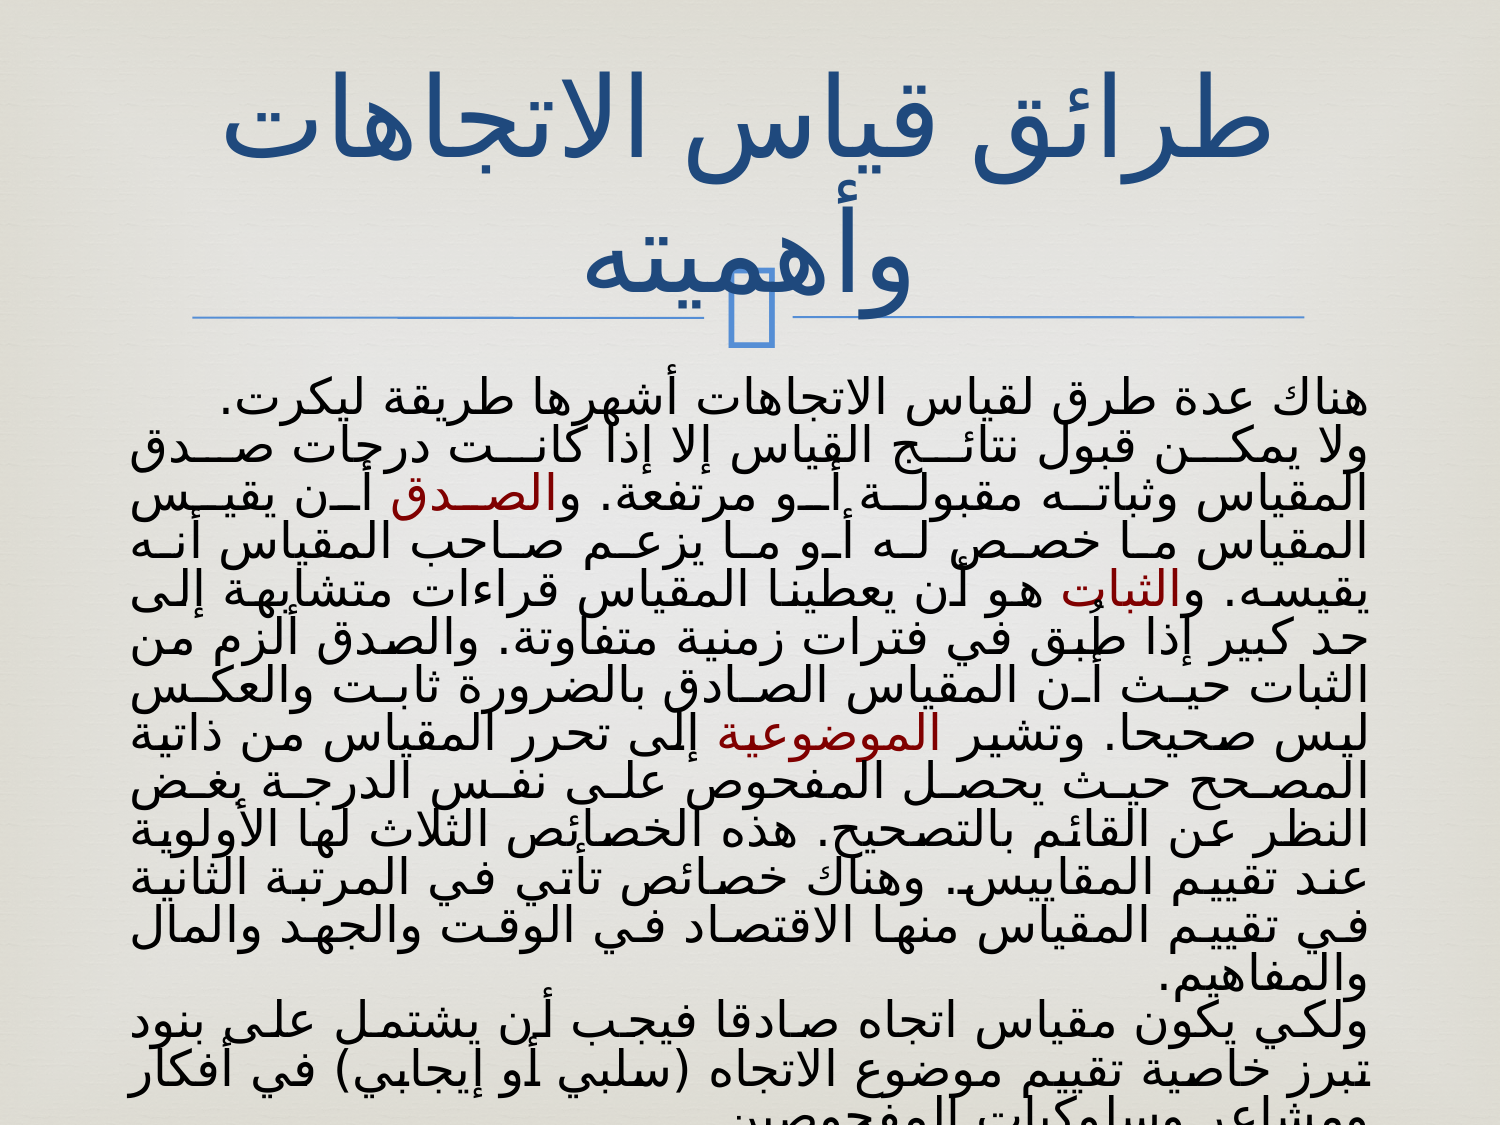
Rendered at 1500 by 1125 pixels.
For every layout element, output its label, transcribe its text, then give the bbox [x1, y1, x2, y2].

list هناك عدة طرق لقياس الاتجاهات أشهرها طريقة ليكرت. ولا يمكن قبول نتائج القياس إلا إذا كانت درجات صدق المقياس وثباته مقبولة أو مرتفعة. والصدق أن يقيس المقياس ما خصص له أو ما يزعم صاحب المقياس أنه يقيسه. والثبات هو أن يعطينا المقياس قراءات متشابهة إلى حد كبير إذا طُبق في فترات زمنية متفاوتة. والصدق ألزم من الثبات حيث أن المقياس الصادق بالضرورة ثابت والعكس ليس صحيحا. وتشير الموضوعية إلى تحرر المقياس من ذاتية المصحح حيث يحصل المفحوص على نفس الدرجة بغض النظر عن القائم بالتصحيح. هذه الخصائص الثلاث لها الأولوية عند تقييم المقاييس. وهناك خصائص تأتي في المرتبة الثانية في تقييم المقياس منها الاقتصاد في الوقت والجهد والمال والمفاهيم. ولكي يكون مقياس اتجاه صادقا فيجب أن يشتمل على بنود تبرز خاصية تقييم موضوع الاتجاه (سلبي أو إيجابي) في أفكار ومشاعر وسلوكيات المفحوصين. [114, 368, 1386, 1005]
title طرائق قياس الاتجاهات وأهميته [112, 93, 1386, 267]
